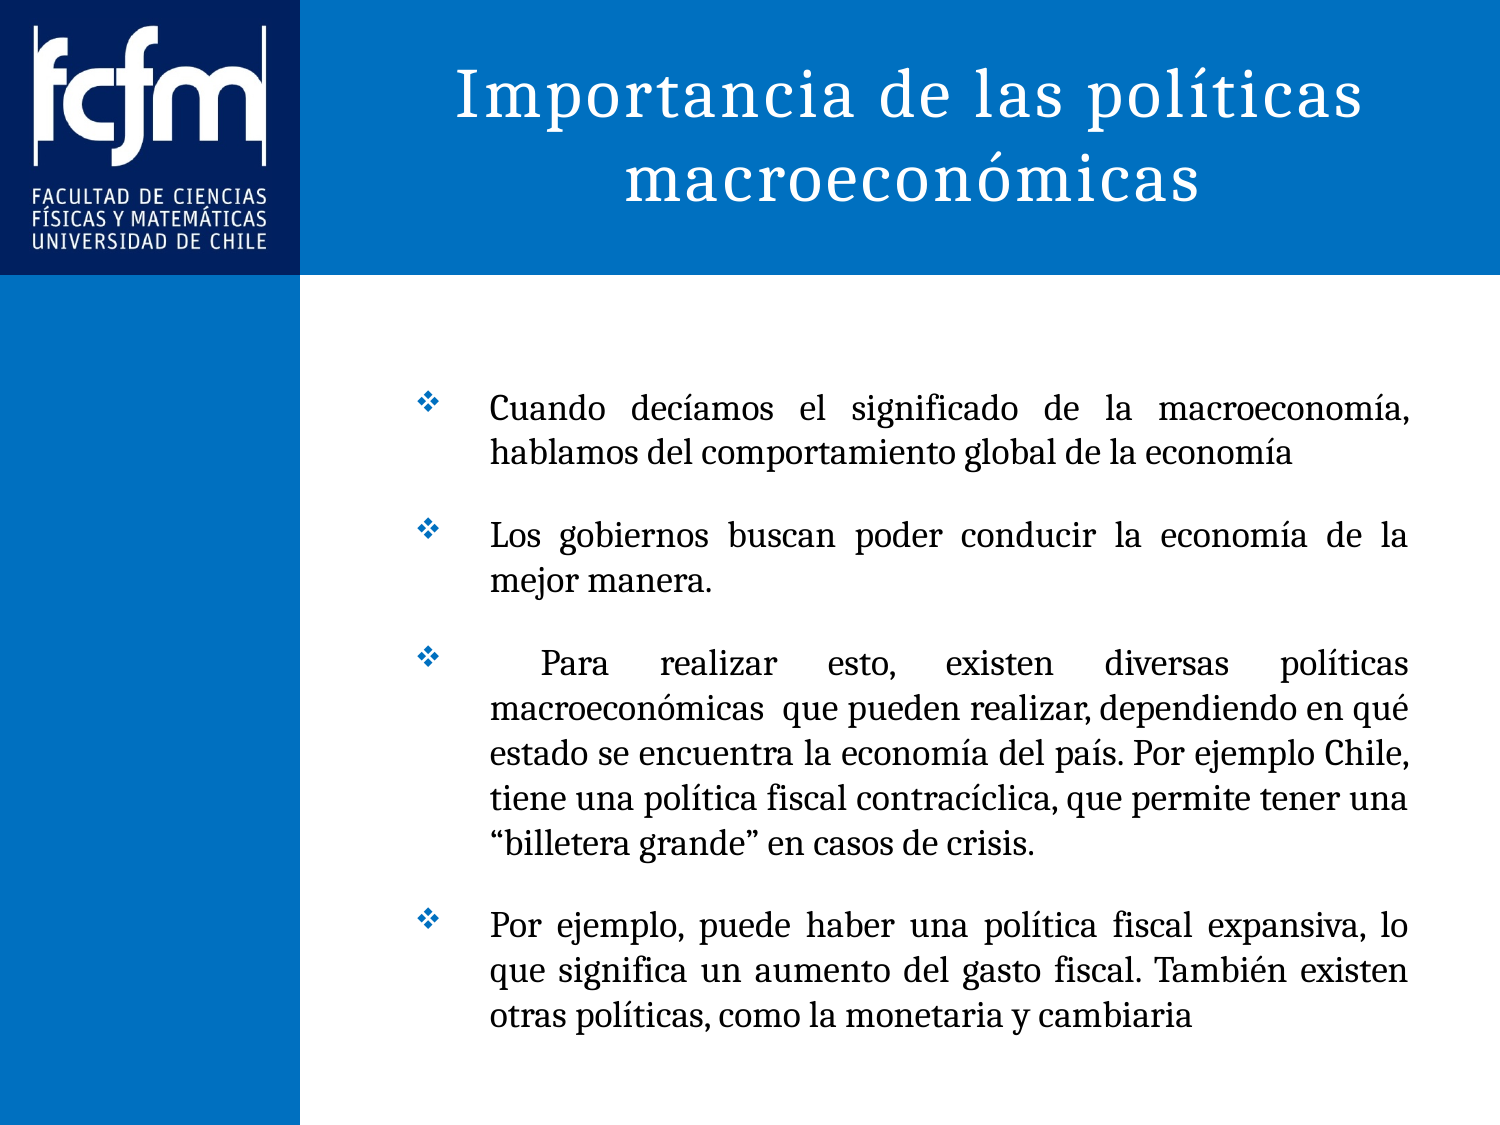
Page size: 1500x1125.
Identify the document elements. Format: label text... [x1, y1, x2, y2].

list Cuando decíamos el significado de la macroeconomía, hablamos del comportamiento global de la economía Los gobiernos buscan poder conducir la economía de la mejor manera. Para realizar esto, existen diversas políticas macroeconómicas que pueden realizar, dependiendo en qué estado se encuentra la economía del país. Por ejemplo Chile, tiene una política fiscal contracíclica, que permite tener una “billetera grande” en casos de crisis. Por ejemplo, puede haber una política fiscal expansiva, lo que significa un aumento del gasto fiscal. También existen otras políticas, como la monetaria y cambiaria [399, 374, 1426, 1006]
title Importancia de las políticas macroeconómicas [399, 37, 1425, 225]
picture [29, 18, 272, 254]
